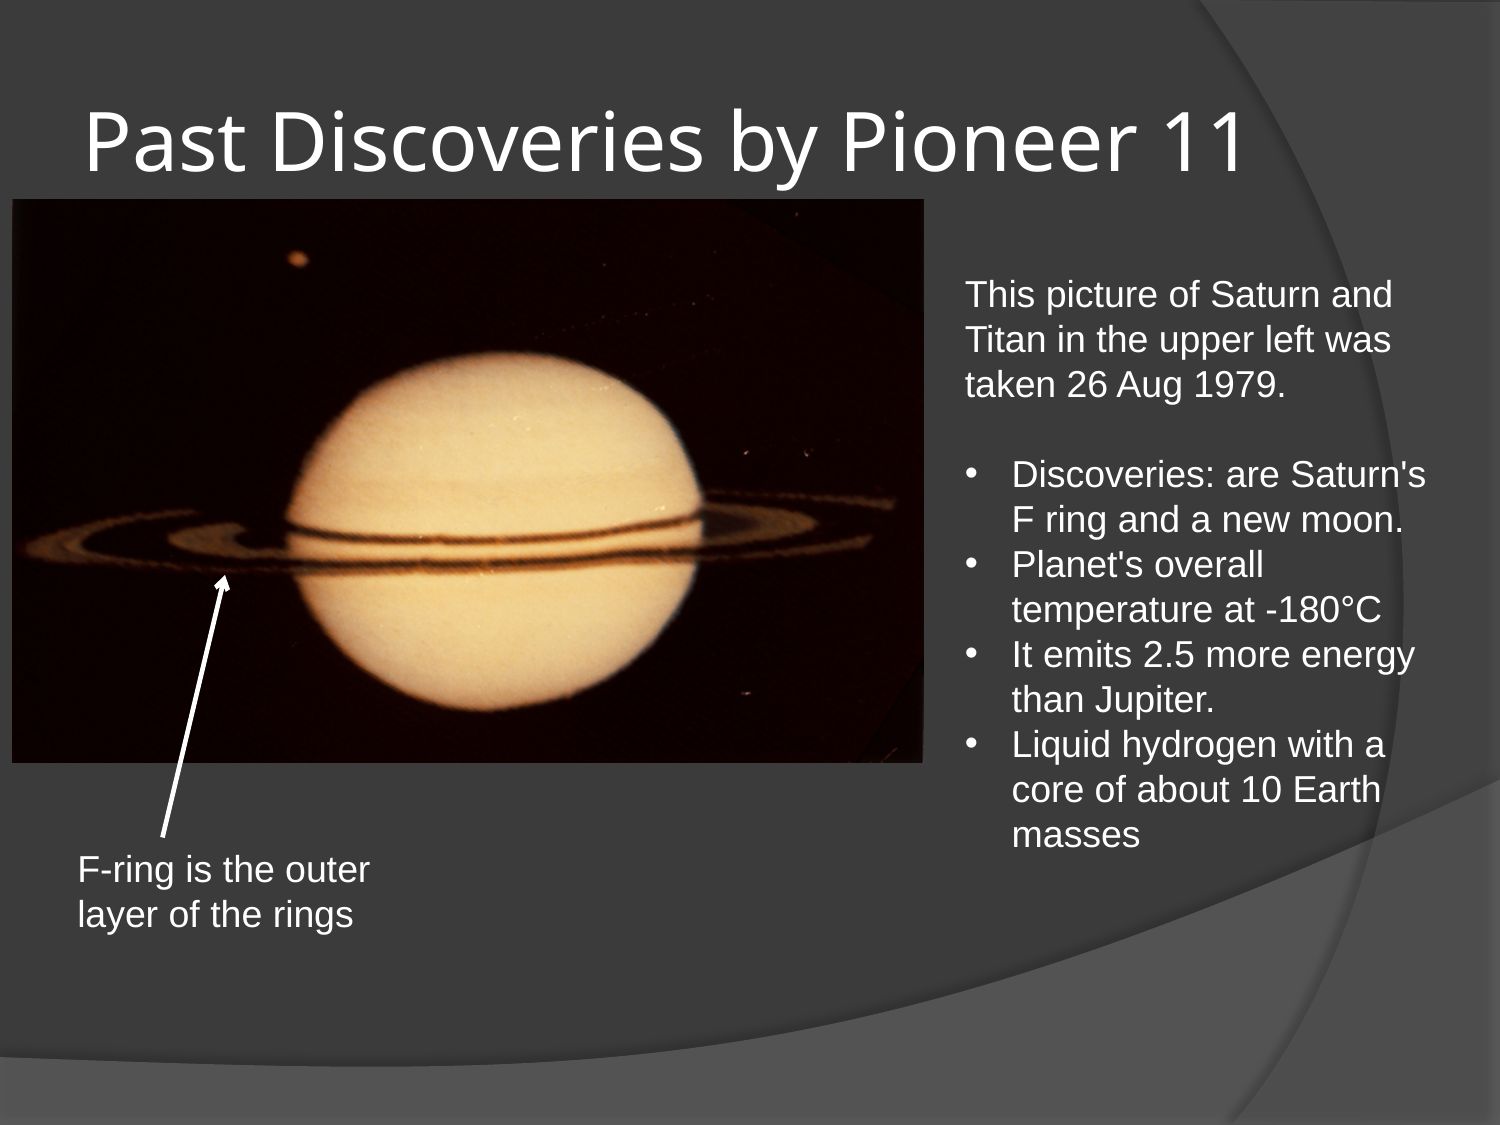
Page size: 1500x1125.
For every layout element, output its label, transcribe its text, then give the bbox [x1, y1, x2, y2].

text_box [162, 574, 226, 838]
text_box F-ring is the outer layer of the rings [62, 837, 388, 943]
picture [12, 199, 924, 763]
title Past Discoveries by Pioneer 11 [75, 45, 1301, 233]
text_box This picture of Saturn and Titan in the upper left was taken 26 Aug 1979. Discoveries: are Saturn's F ring and a new moon. Planet's overall temperature at -180°C It emits 2.5 more energy than Jupiter. Liquid hydrogen with a core of about 10 Earth masses [950, 262, 1450, 863]
